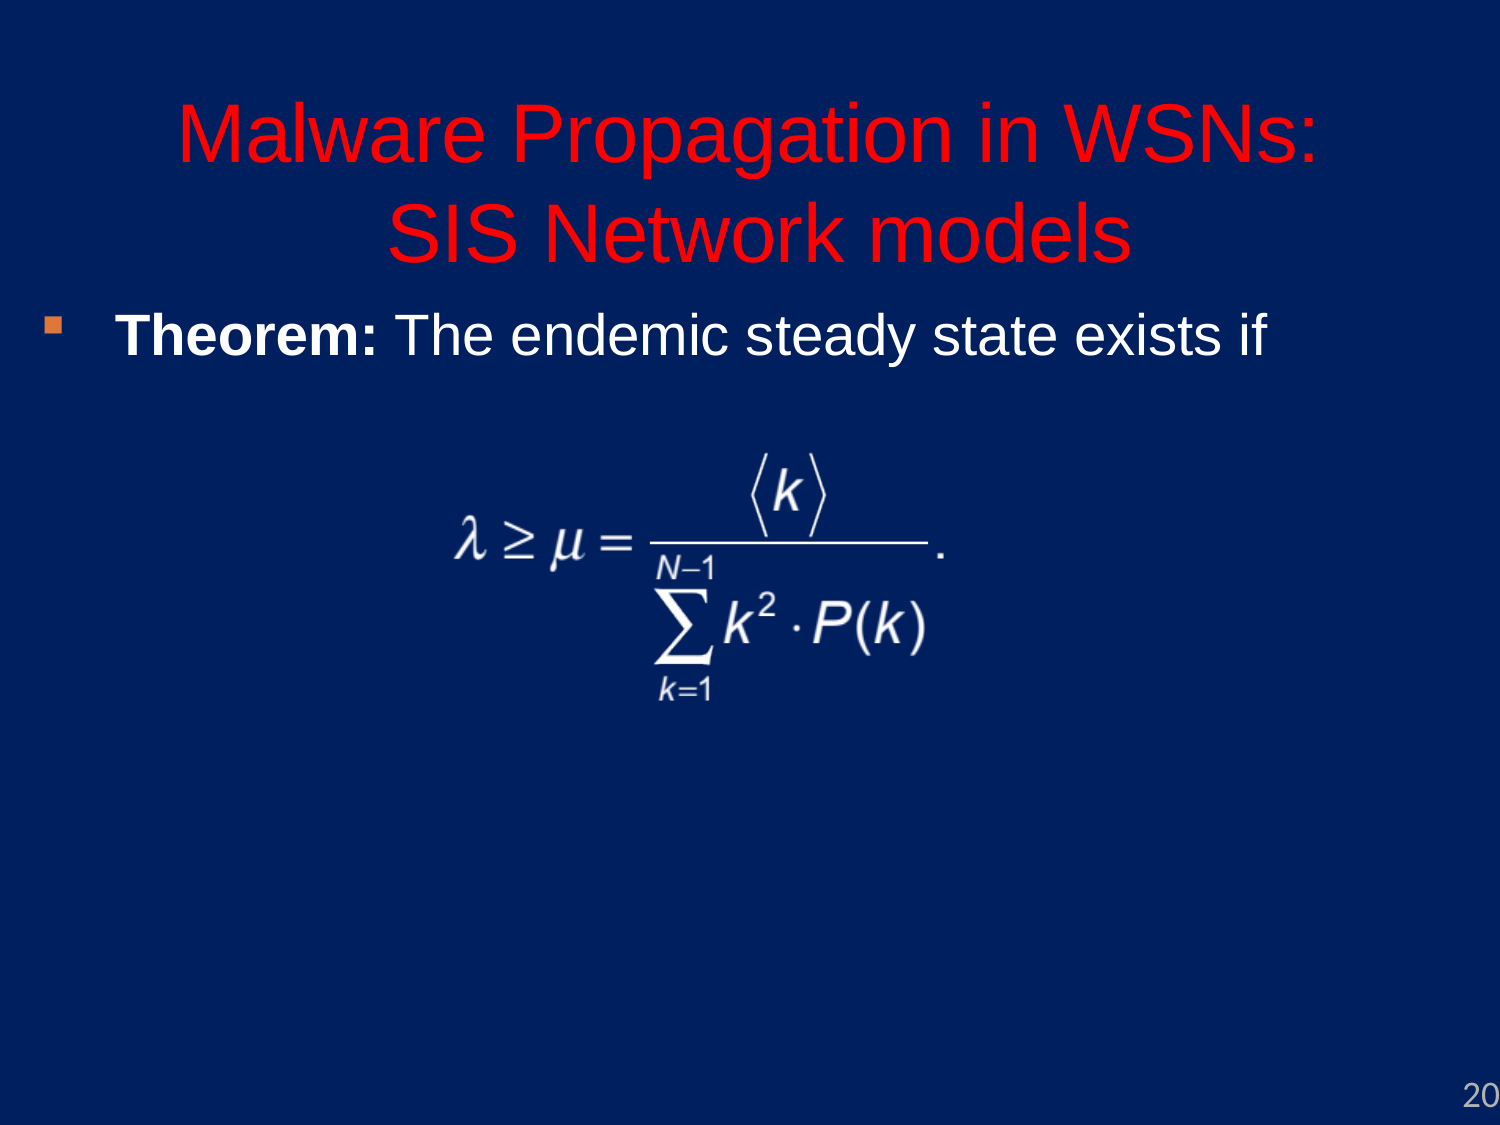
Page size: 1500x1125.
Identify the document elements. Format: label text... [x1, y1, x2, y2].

text_box Theorem: The endemic steady state exists if [37, 297, 1313, 368]
slide_number 20 [1437, 1069, 1500, 1125]
title Malware Propagation in WSNs: SIS Network models [44, 53, 1456, 279]
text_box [449, 449, 946, 703]
